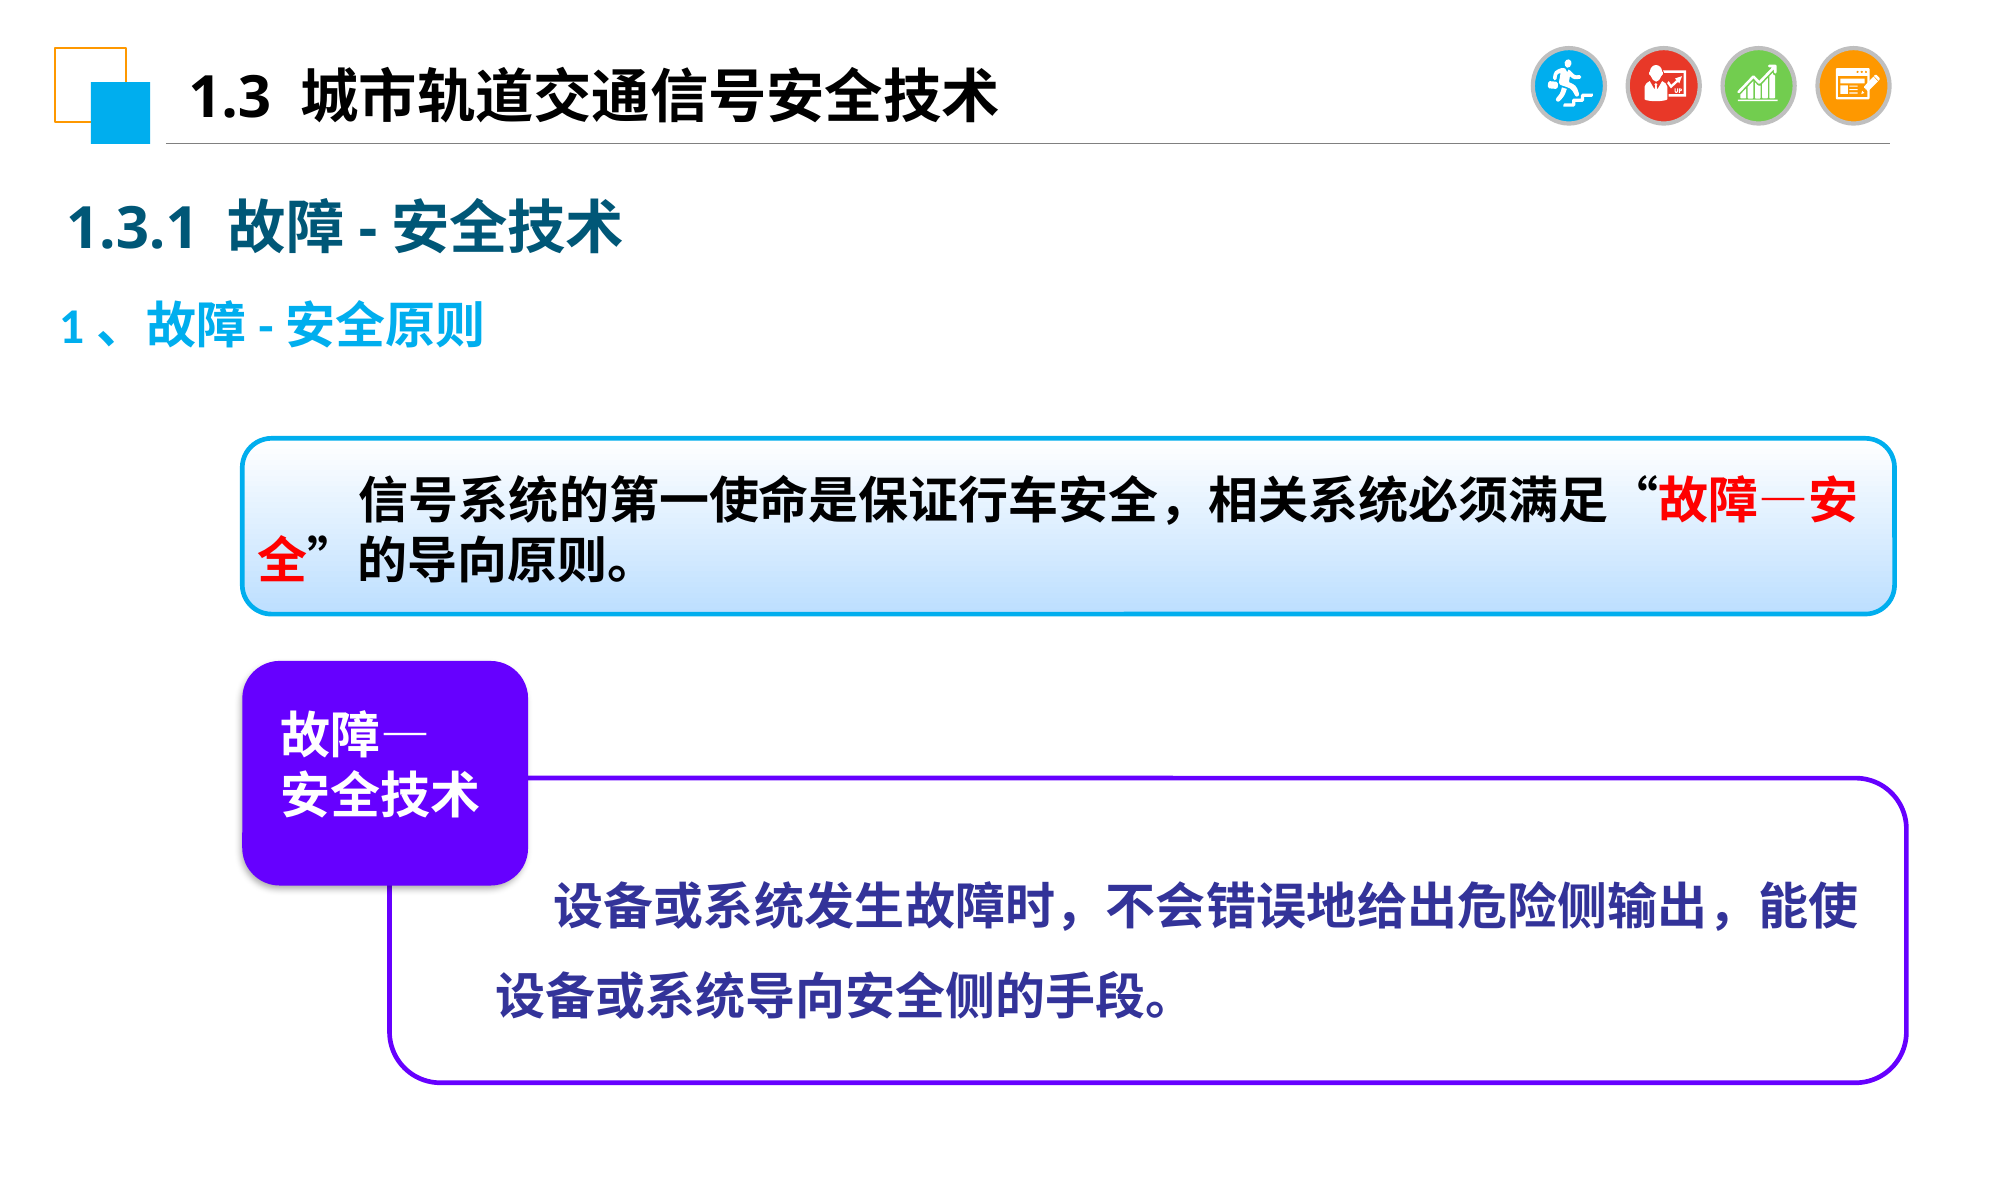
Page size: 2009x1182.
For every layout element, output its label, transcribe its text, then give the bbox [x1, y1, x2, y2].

text_box 1.3.1 故障-安全技术 [45, 180, 645, 271]
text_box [241, 660, 1907, 1083]
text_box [241, 438, 1895, 615]
text_box 1、故障-安全原则 [0, 286, 782, 362]
text_box 1.3 城市轨道交通信号安全技术 [173, 51, 1015, 137]
